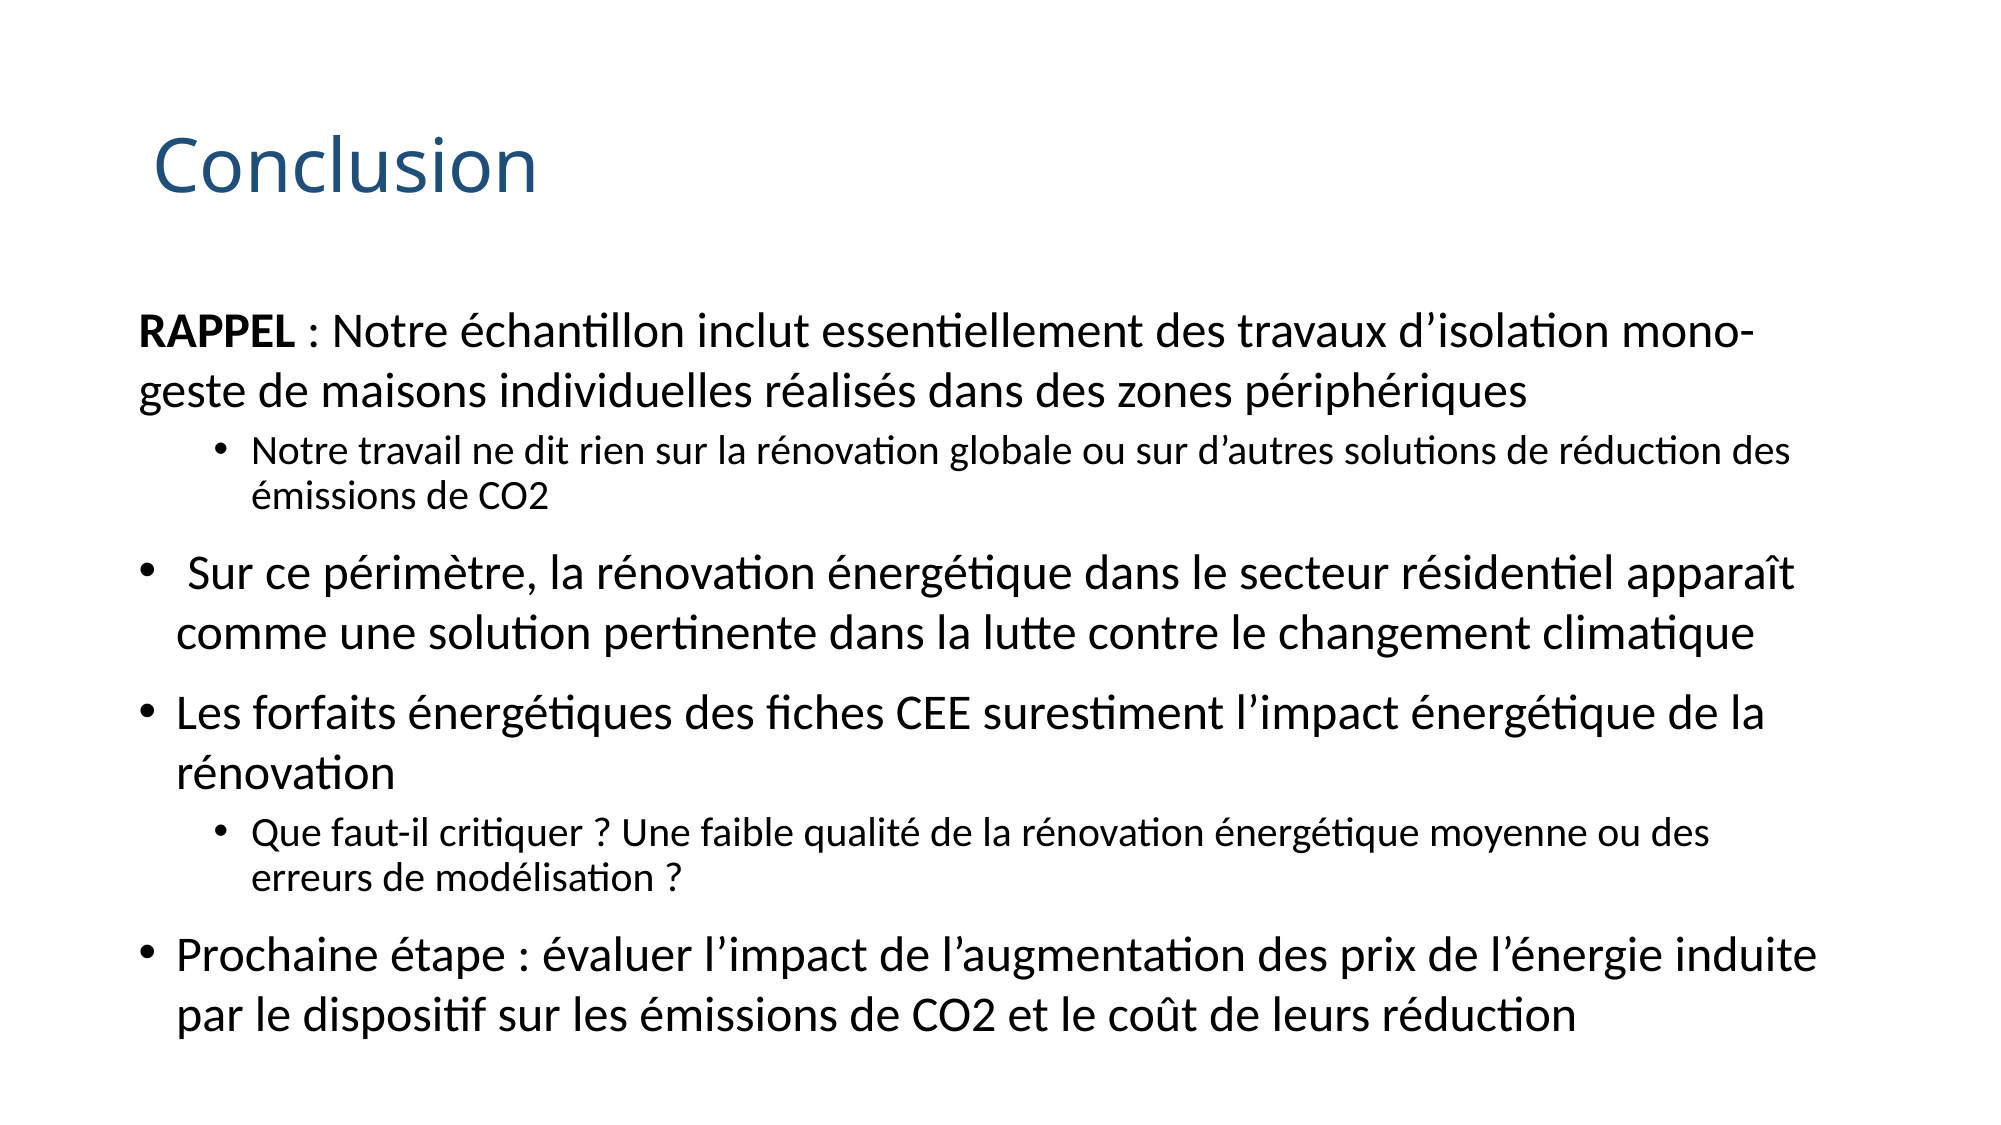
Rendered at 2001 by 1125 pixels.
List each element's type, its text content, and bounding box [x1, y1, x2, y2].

list RAPPEL : Notre échantillon inclut essentiellement des travaux d’isolation mono-geste de maisons individuelles réalisés dans des zones périphériques Notre travail ne dit rien sur la rénovation globale ou sur d’autres solutions de réduction des émissions de CO2 Sur ce périmètre, la rénovation énergétique dans le secteur résidentiel apparaît comme une solution pertinente dans la lutte contre le changement climatique Les forfaits énergétiques des fiches CEE surestiment l’impact énergétique de la rénovation Que faut-il critiquer ? Une faible qualité de la rénovation énergétique moyenne ou des erreurs de modélisation ? Prochaine étape : évaluer l’impact de l’augmentation des prix de l’énergie induite par le dispositif sur les émissions de CO2 et le coût de leurs réduction [123, 290, 1849, 1069]
title Conclusion [137, 59, 1863, 278]
